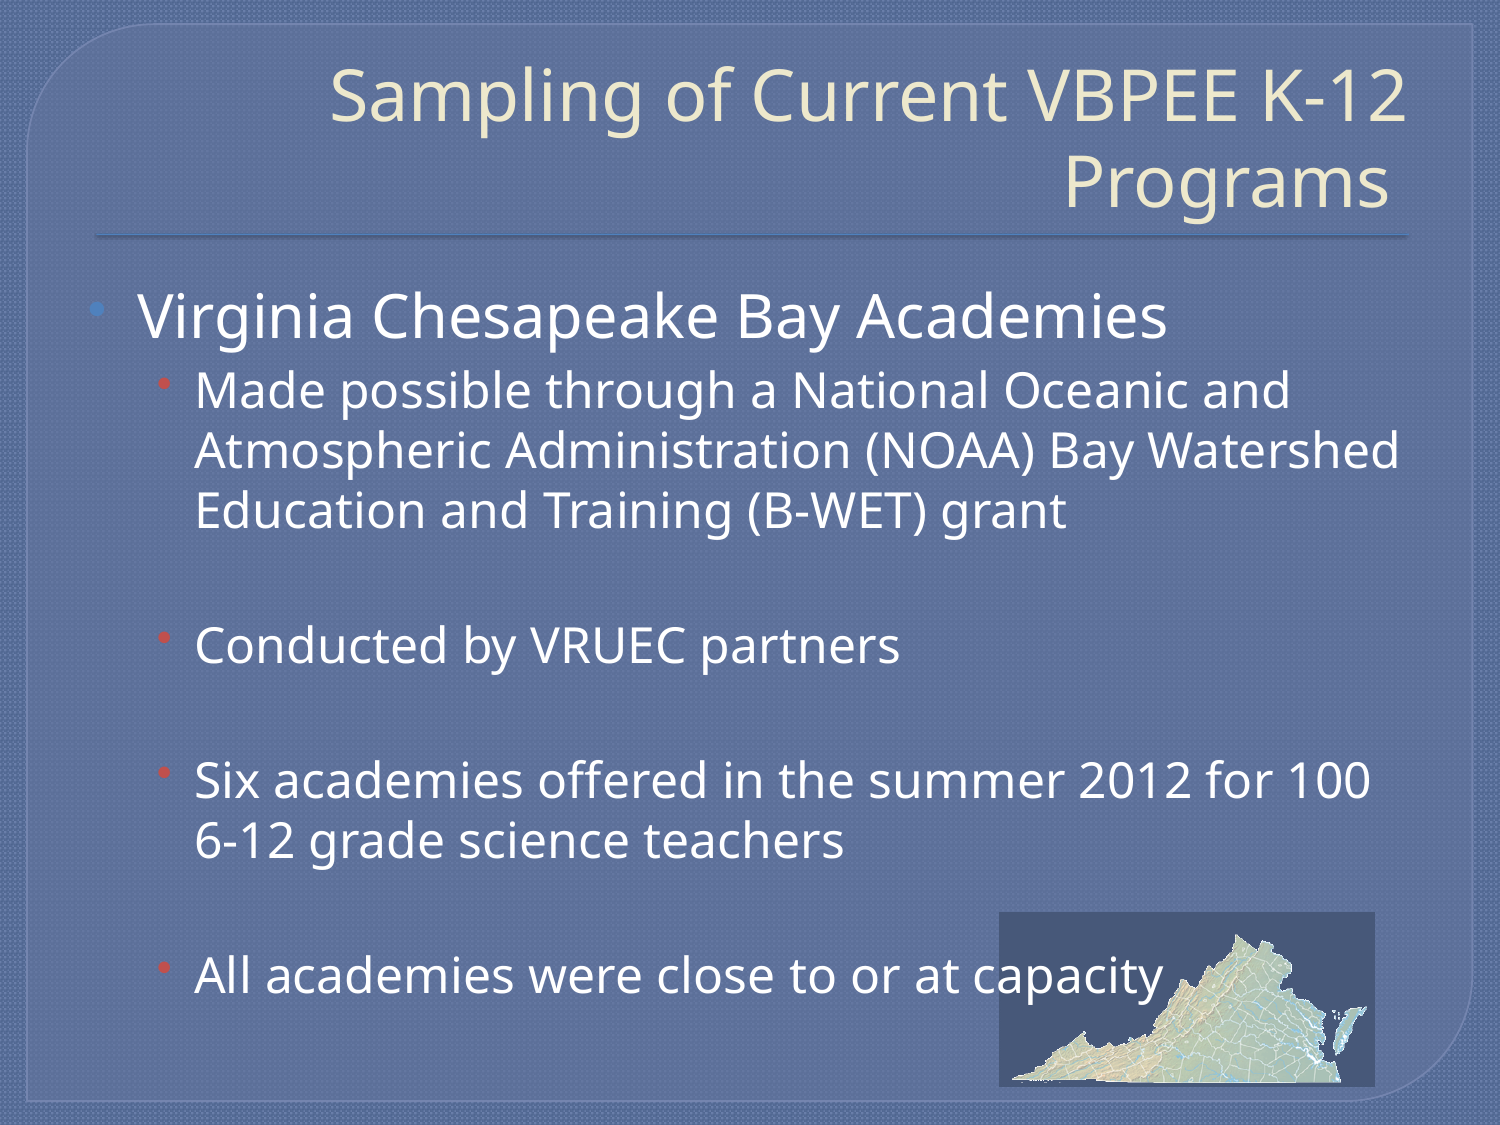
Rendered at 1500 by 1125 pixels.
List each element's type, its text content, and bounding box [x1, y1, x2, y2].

list Virginia Chesapeake Bay Academies Made possible through a National Oceanic and Atmospheric Administration (NOAA) Bay Watershed Education and Training (B-WET) grant Conducted by VRUEC partners Six academies offered in the summer 2012 for 100 6-12 grade science teachers All academies were close to or at capacity [75, 270, 1425, 1013]
picture [999, 1013, 1375, 1087]
title Sampling of Current VBPEE K-12 Programs [75, 41, 1425, 230]
